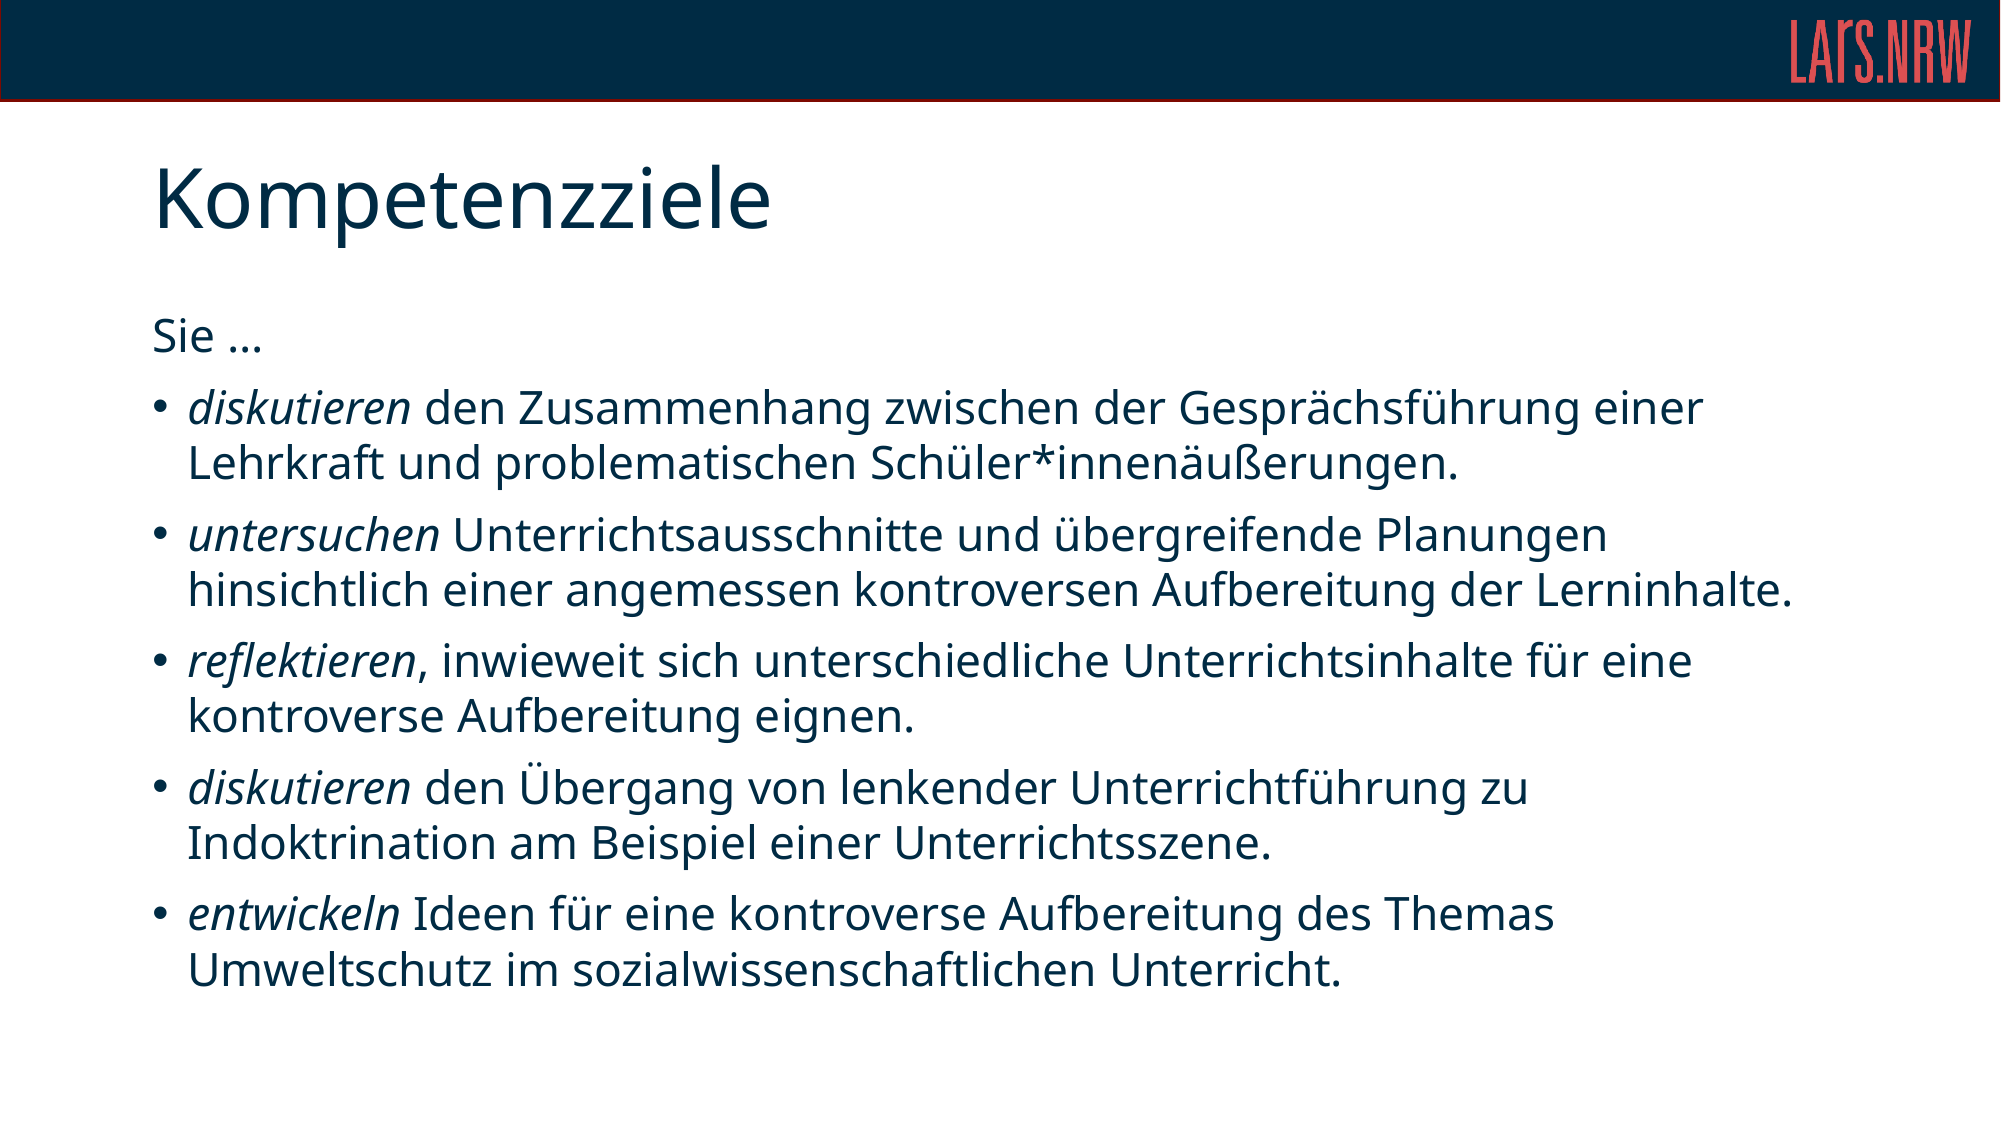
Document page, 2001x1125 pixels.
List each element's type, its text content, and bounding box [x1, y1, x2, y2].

list Sie ... diskutieren den Zusammenhang zwischen der Gesprächsführung einer Lehrkraft und problematischen Schüler*innenäußerungen. untersuchen Unterrichtsausschnitte und übergreifende Planungen hinsichtlich einer angemessen kontroversen Aufbereitung der Lerninhalte. reflektieren, inwieweit sich unterschiedliche Unterrichtsinhalte für eine kontroverse Aufbereitung eignen. diskutieren den Übergang von lenkender Unterrichtführung zu Indoktrination am Beispiel einer Unterrichtsszene. entwickeln Ideen für eine kontroverse Aufbereitung des Themas Umweltschutz im sozialwissenschaftlichen Unterricht. [137, 299, 1863, 1014]
title Kompetenzziele [137, 126, 1863, 278]
picture [1773, 6, 1977, 99]
